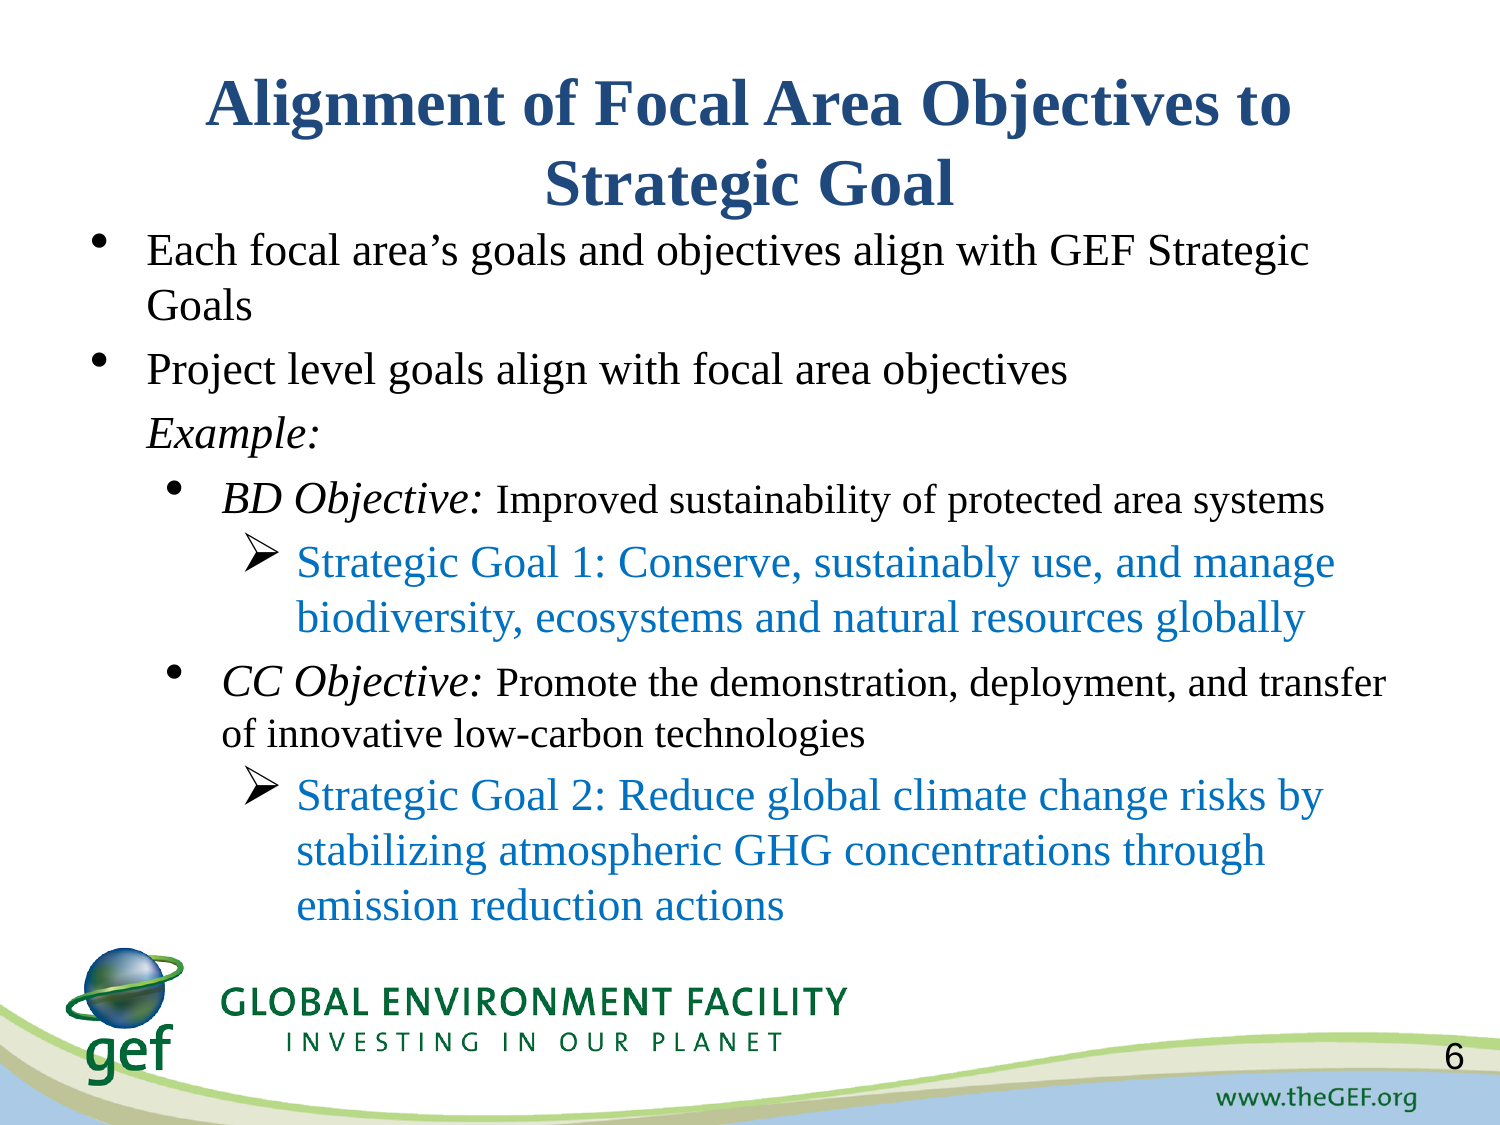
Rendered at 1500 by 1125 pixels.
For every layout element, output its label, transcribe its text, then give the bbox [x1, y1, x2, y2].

picture [0, 920, 1500, 1125]
title Alignment of Focal Area Objectives to Strategic Goal [74, 44, 1426, 212]
slide_number 6 [1417, 1012, 1500, 1095]
list Each focal area’s goals and objectives align with GEF Strategic Goals Project level goals align with focal area objectives Example: BD Objective: Improved sustainability of protected area systems Strategic Goal 1: Conserve, sustainably use, and manage biodiversity, ecosystems and natural resources globally CC Objective: Promote the demonstration, deployment, and transfer of innovative low-carbon technologies Strategic Goal 2: Reduce global climate change risks by stabilizing atmospheric GHG concentrations through emission reduction actions [74, 212, 1426, 981]
